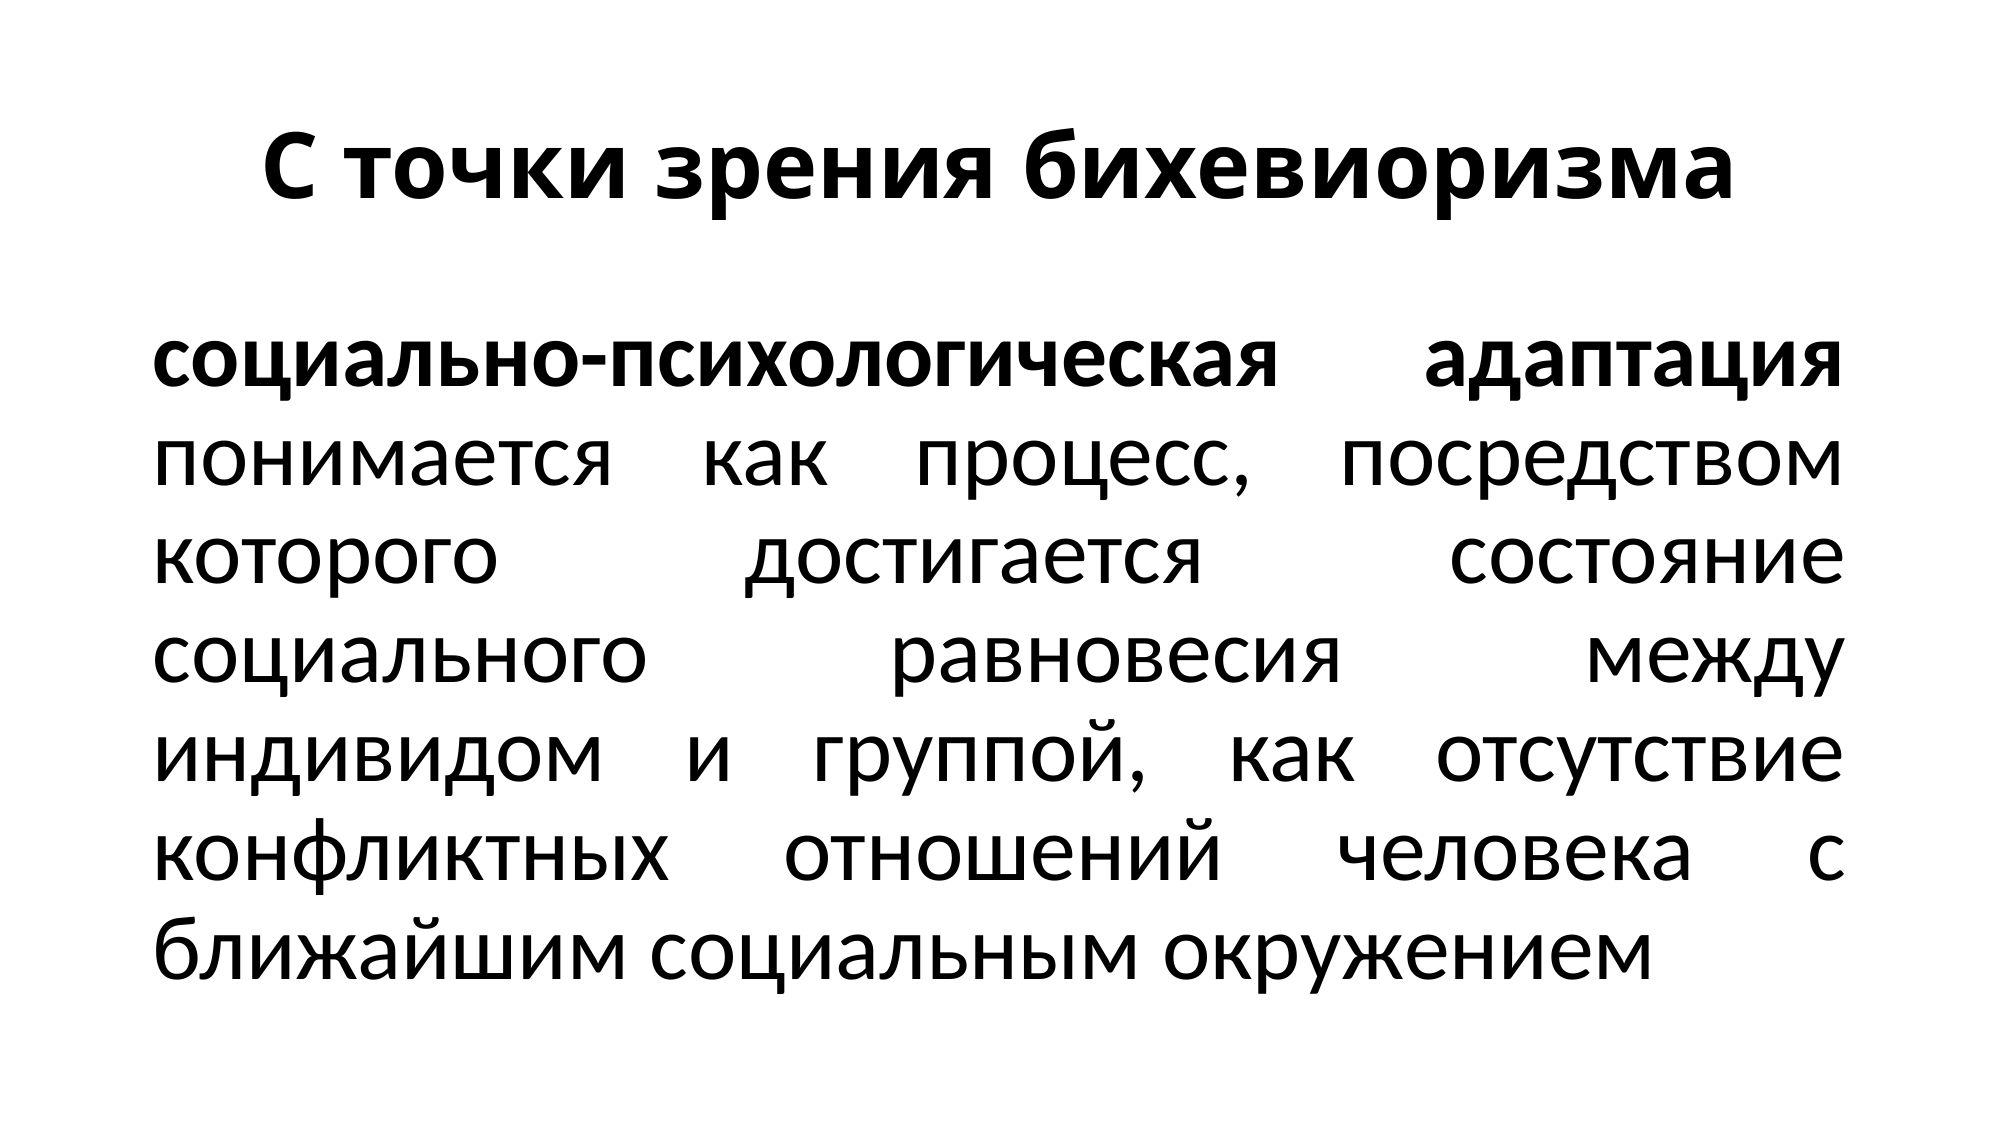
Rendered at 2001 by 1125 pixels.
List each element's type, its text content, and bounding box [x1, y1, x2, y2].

list социально-психологическая адаптация понимается как процесс, посредством которого достигается состояние социального равновесия между индивидом и группой, как отсутствие конфликтных отношений человека с ближайшим социальным окружением [137, 299, 1863, 1014]
title С точки зрения бихевиоризма [137, 59, 1863, 278]
